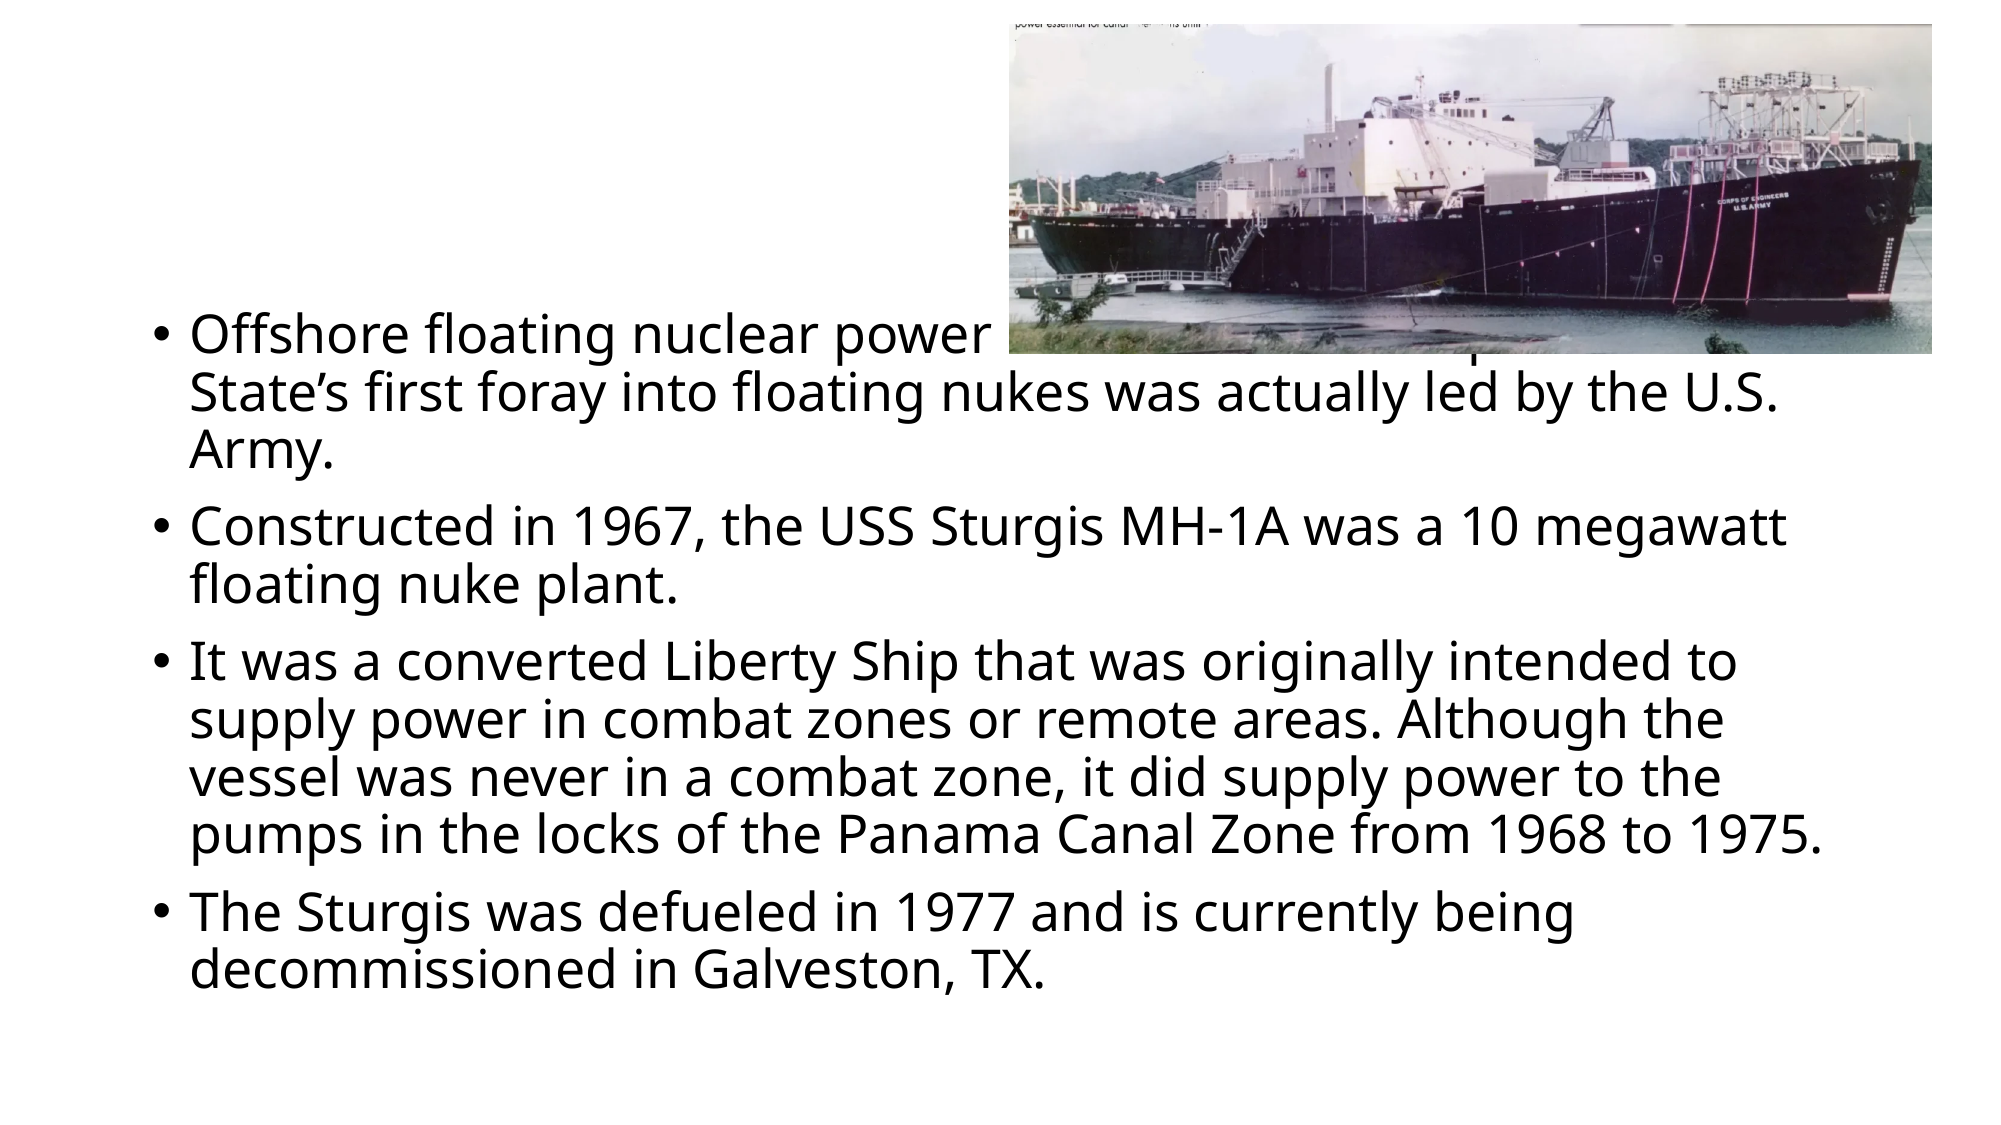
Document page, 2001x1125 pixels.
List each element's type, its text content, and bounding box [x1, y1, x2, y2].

list Offshore floating nuclear power is not a new concept. The United State’s first foray into floating nukes was actually led by the U.S. Army. Constructed in 1967, the USS Sturgis MH-1A was a 10 megawatt floating nuke plant. It was a converted Liberty Ship that was originally intended to supply power in combat zones or remote areas. Although the vessel was never in a combat zone, it did supply power to the pumps in the locks of the Panama Canal Zone from 1968 to 1975. The Sturgis was defueled in 1977 and is currently being decommissioned in Galveston, TX. [137, 299, 1863, 1014]
text_box [975, 537, 1025, 588]
picture [1009, 24, 1932, 355]
